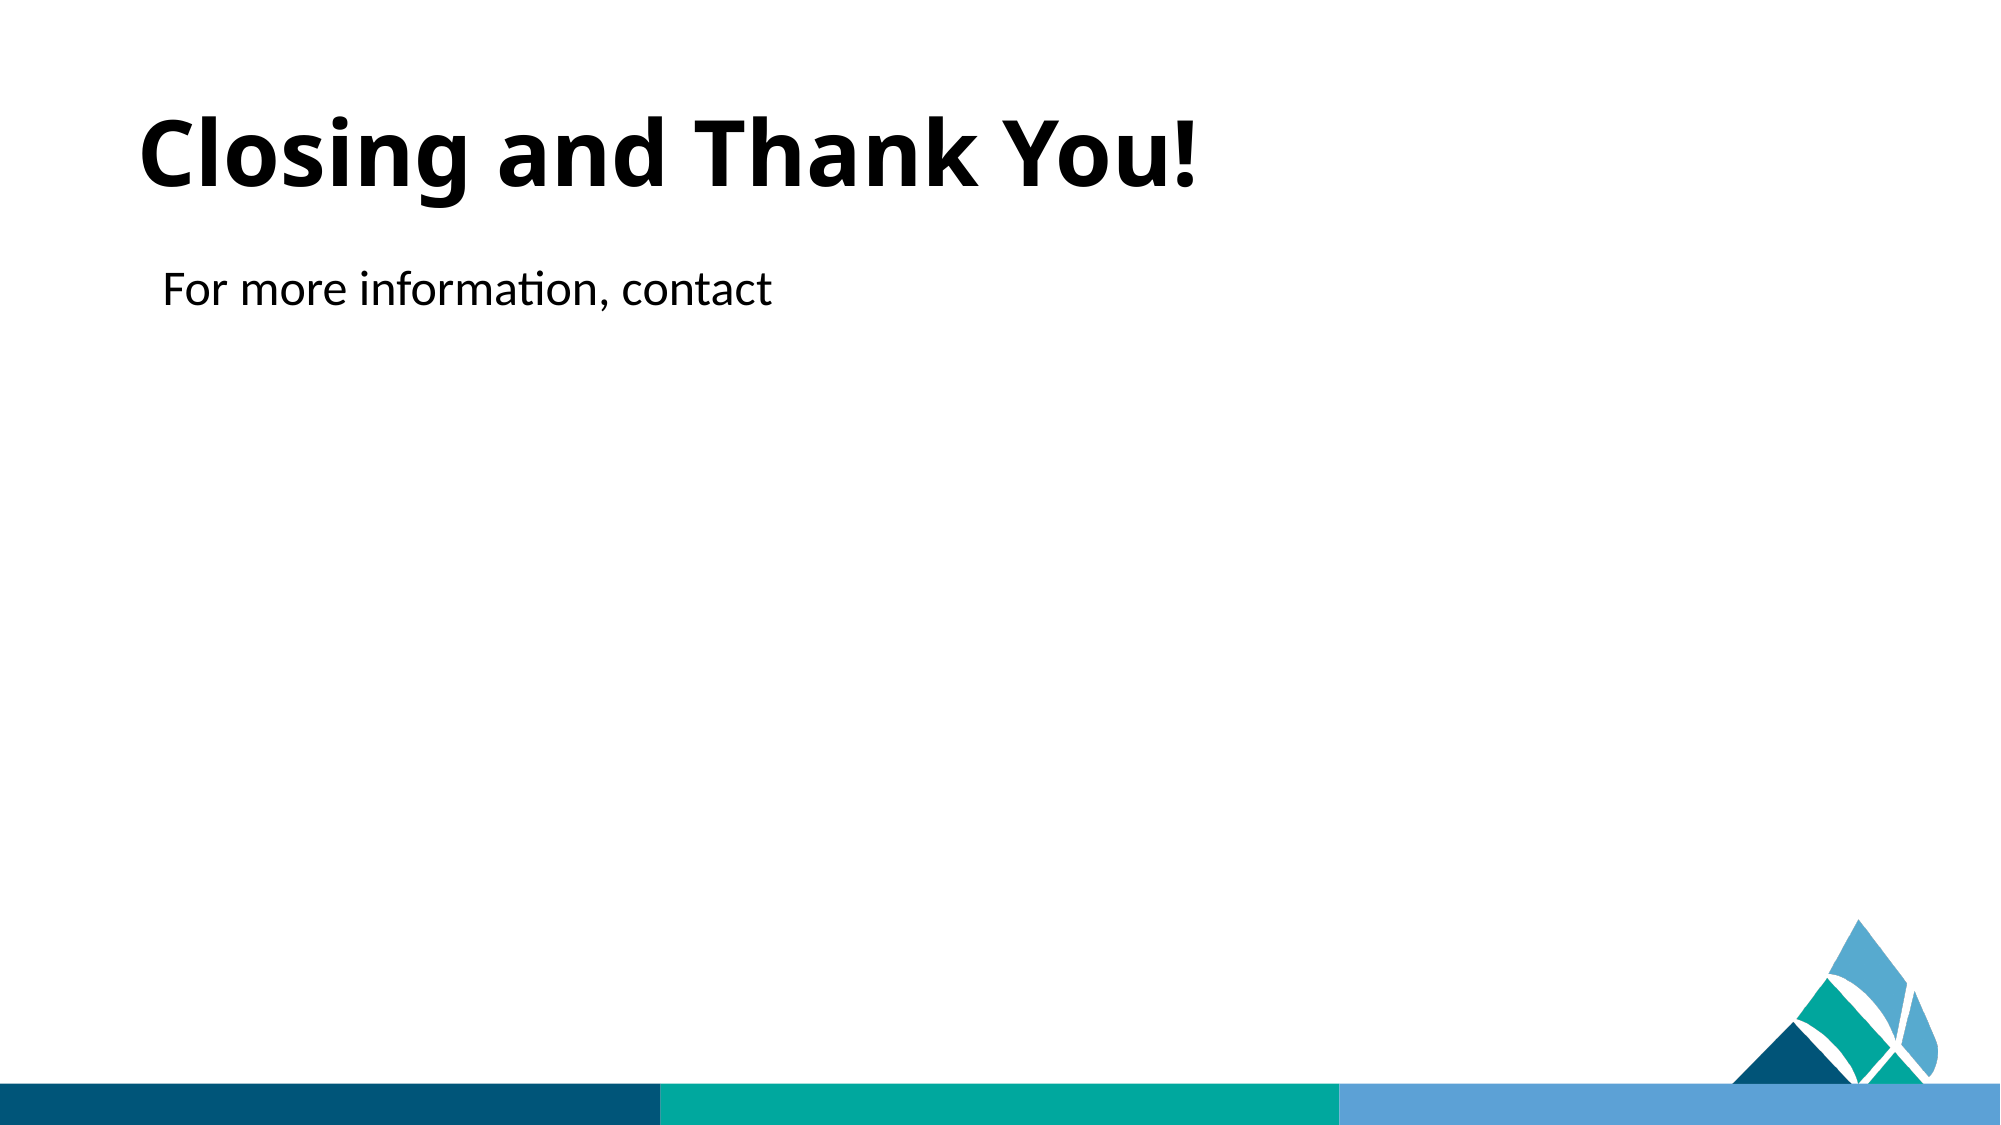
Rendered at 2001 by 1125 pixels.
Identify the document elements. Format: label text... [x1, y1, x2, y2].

picture [1732, 919, 1938, 1084]
list For more information, contact [137, 262, 1863, 407]
title Closing and Thank You! [137, 59, 1863, 240]
